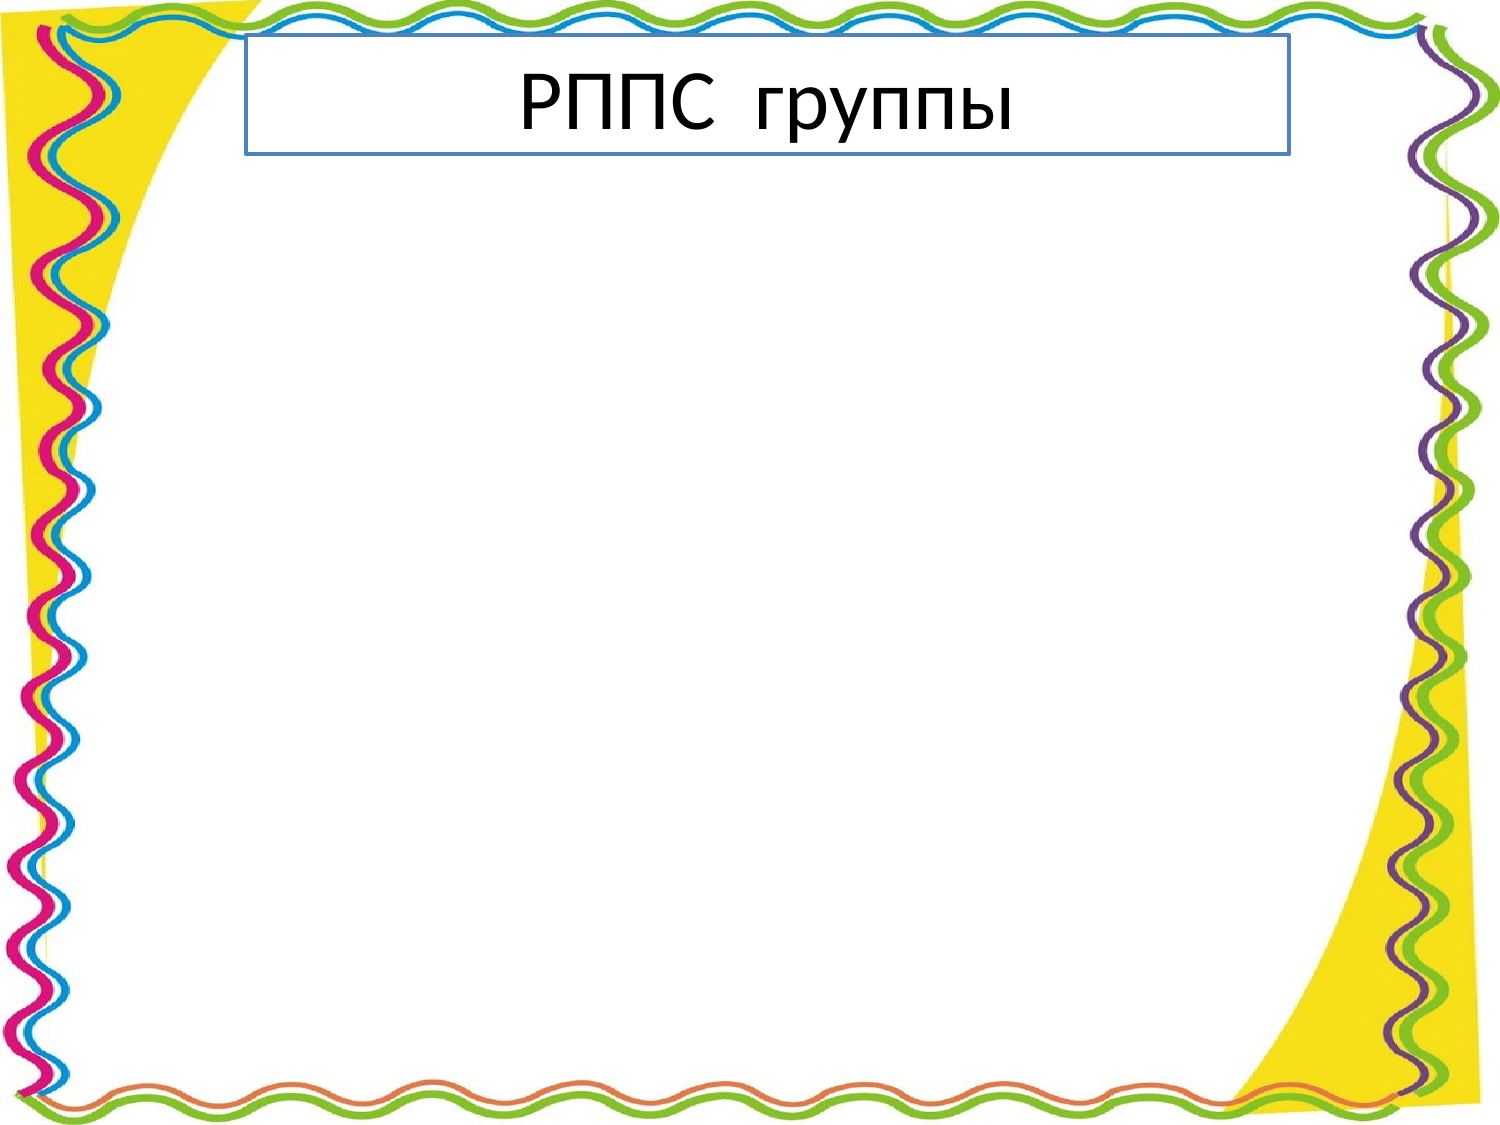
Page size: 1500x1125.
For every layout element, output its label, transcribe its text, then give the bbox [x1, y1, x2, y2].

picture [0, 0, 1500, 1125]
title РППС группы [244, 33, 1291, 156]
